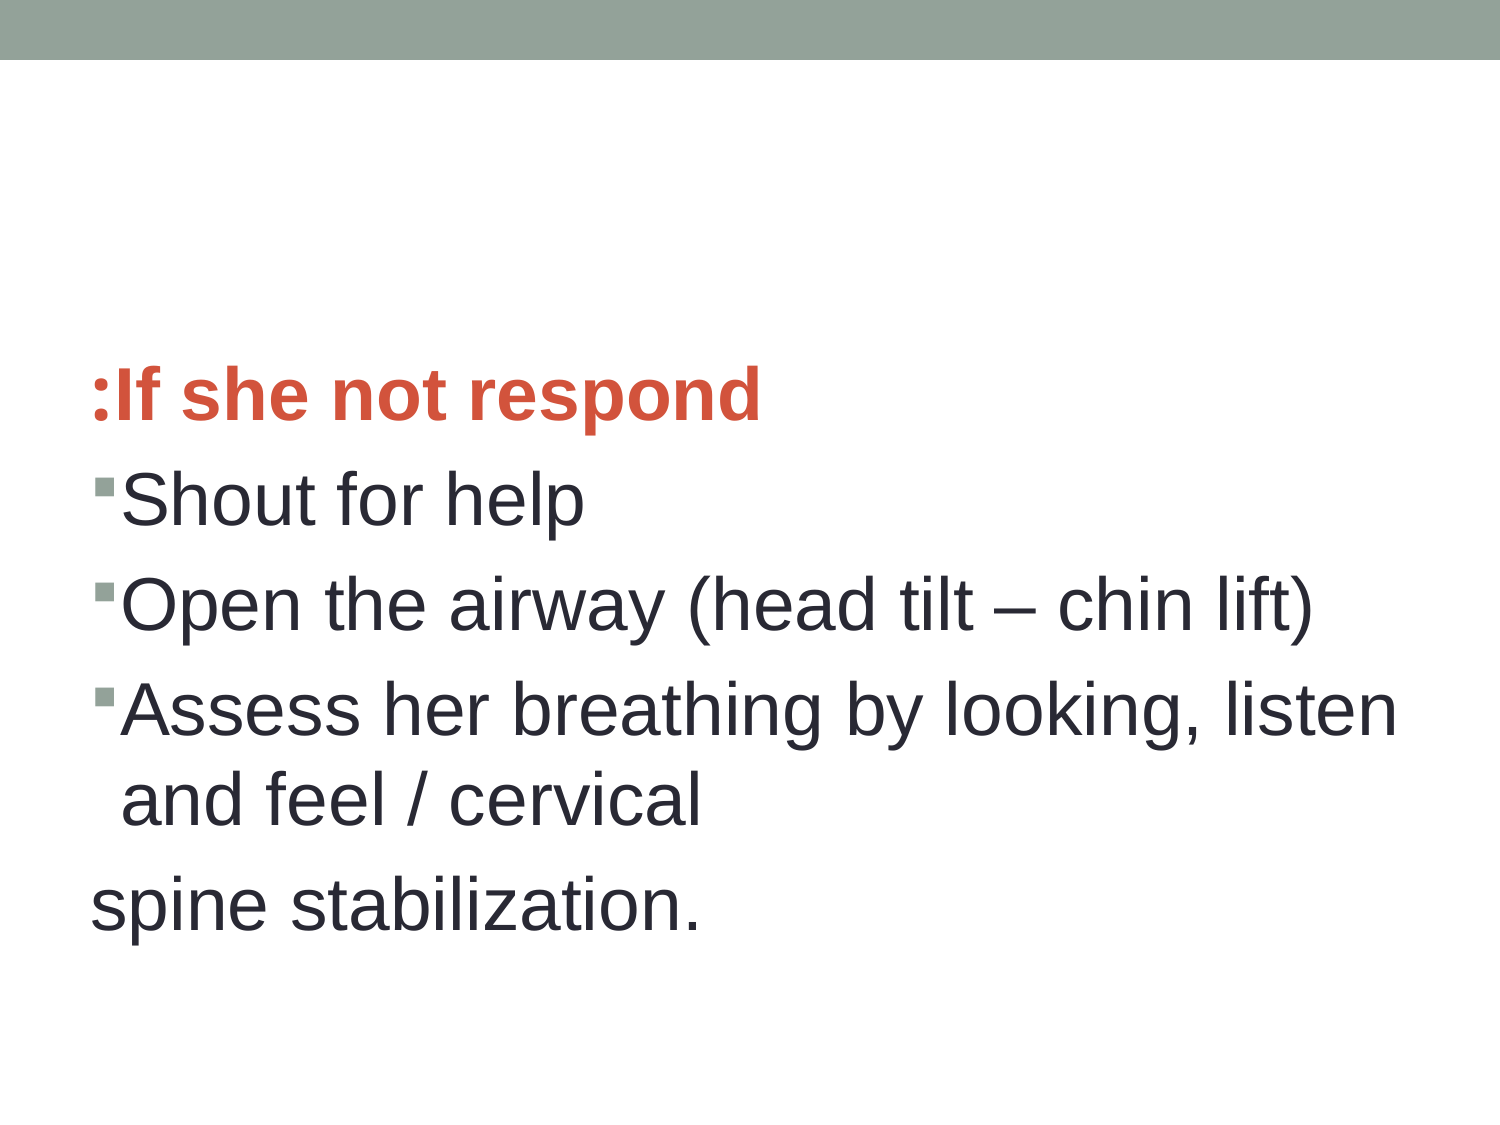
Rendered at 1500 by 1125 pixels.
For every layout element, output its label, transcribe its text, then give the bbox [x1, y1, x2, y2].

list If she not respond: Shout for help Open the airway (head tilt – chin lift) Assess her breathing by looking, listen and feel / cervical spine stabilization. [75, 262, 1425, 1063]
